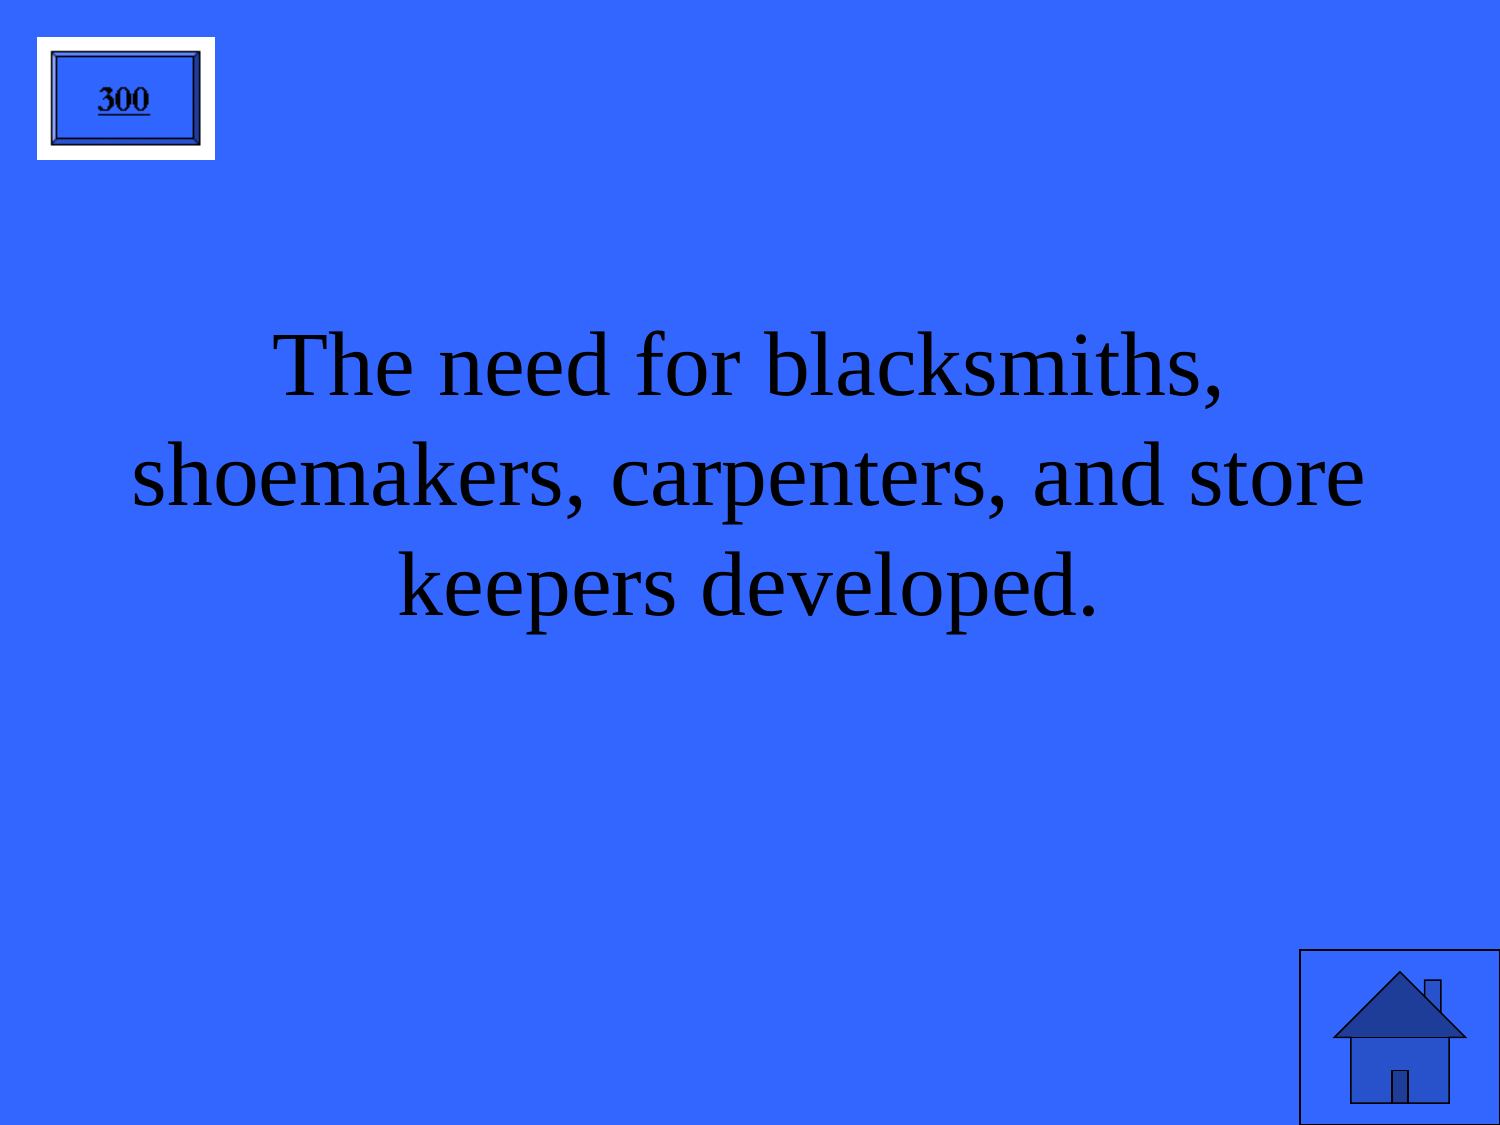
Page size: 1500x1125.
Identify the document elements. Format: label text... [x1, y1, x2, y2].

title The need for blacksmiths, shoemakers, carpenters, and store keepers developed. [112, 375, 1388, 563]
picture [37, 37, 215, 160]
text_box [1299, 950, 1500, 1125]
